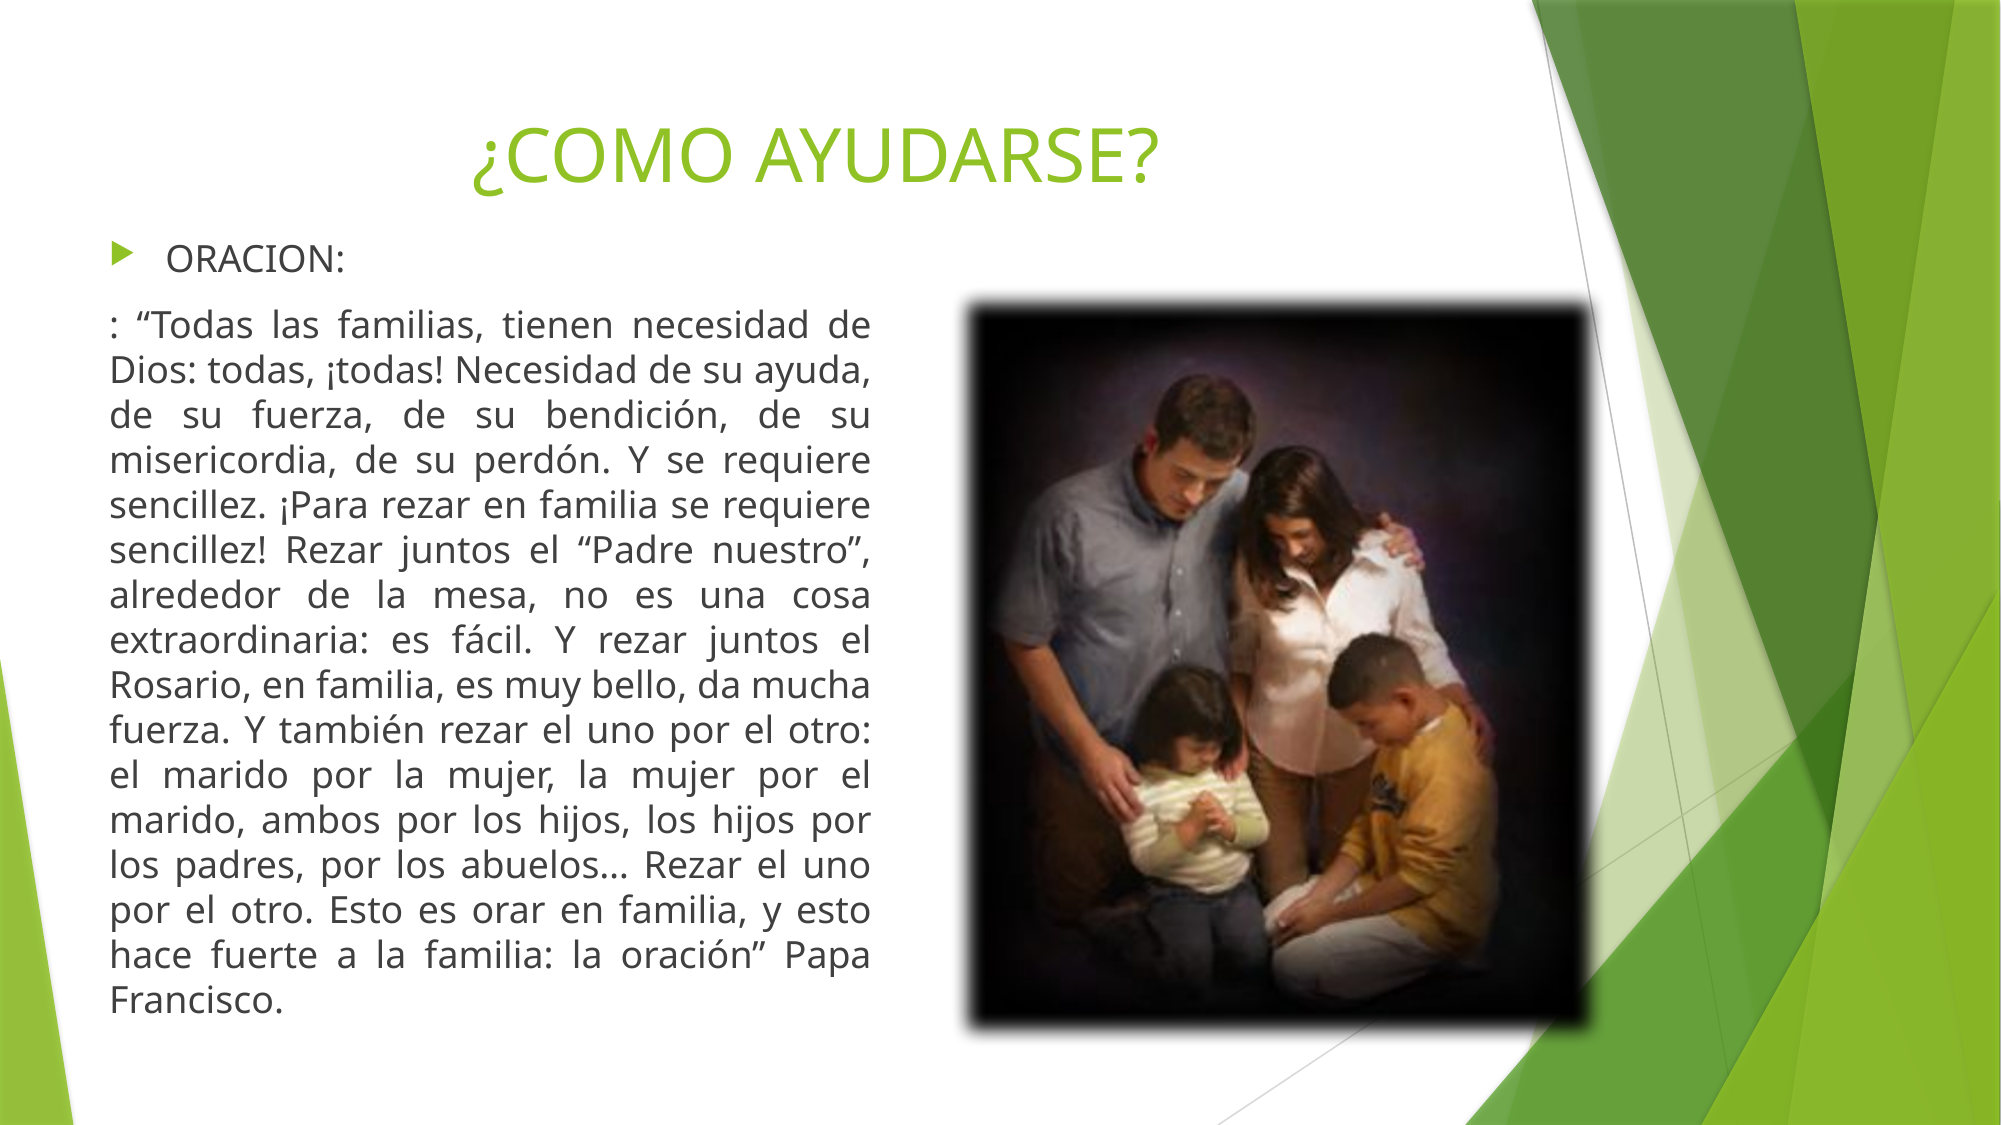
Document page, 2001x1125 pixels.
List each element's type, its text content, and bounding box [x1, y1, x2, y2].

list ORACION: : “Todas las familias, tienen necesidad de Dios: todas, ¡todas! Necesidad de su ayuda, de su fuerza, de su bendición, de su misericordia, de su perdón. Y se requiere sencillez. ¡Para rezar en familia se requiere sencillez! Rezar juntos el “Padre nuestro”, alrededor de la mesa, no es una cosa extraordinaria: es fácil. Y rezar juntos el Rosario, en familia, es muy bello, da mucha fuerza. Y también rezar el uno por el otro: el marido por la mujer, la mujer por el marido, ambos por los hijos, los hijos por los padres, por los abuelos… Rezar el uno por el otro. Esto es orar en familia, y esto hace fuerte a la familia: la oración” Papa Francisco. [94, 227, 888, 1048]
title ¿COMO AYUDARSE? [111, 99, 1522, 317]
picture [950, 284, 1608, 1049]
